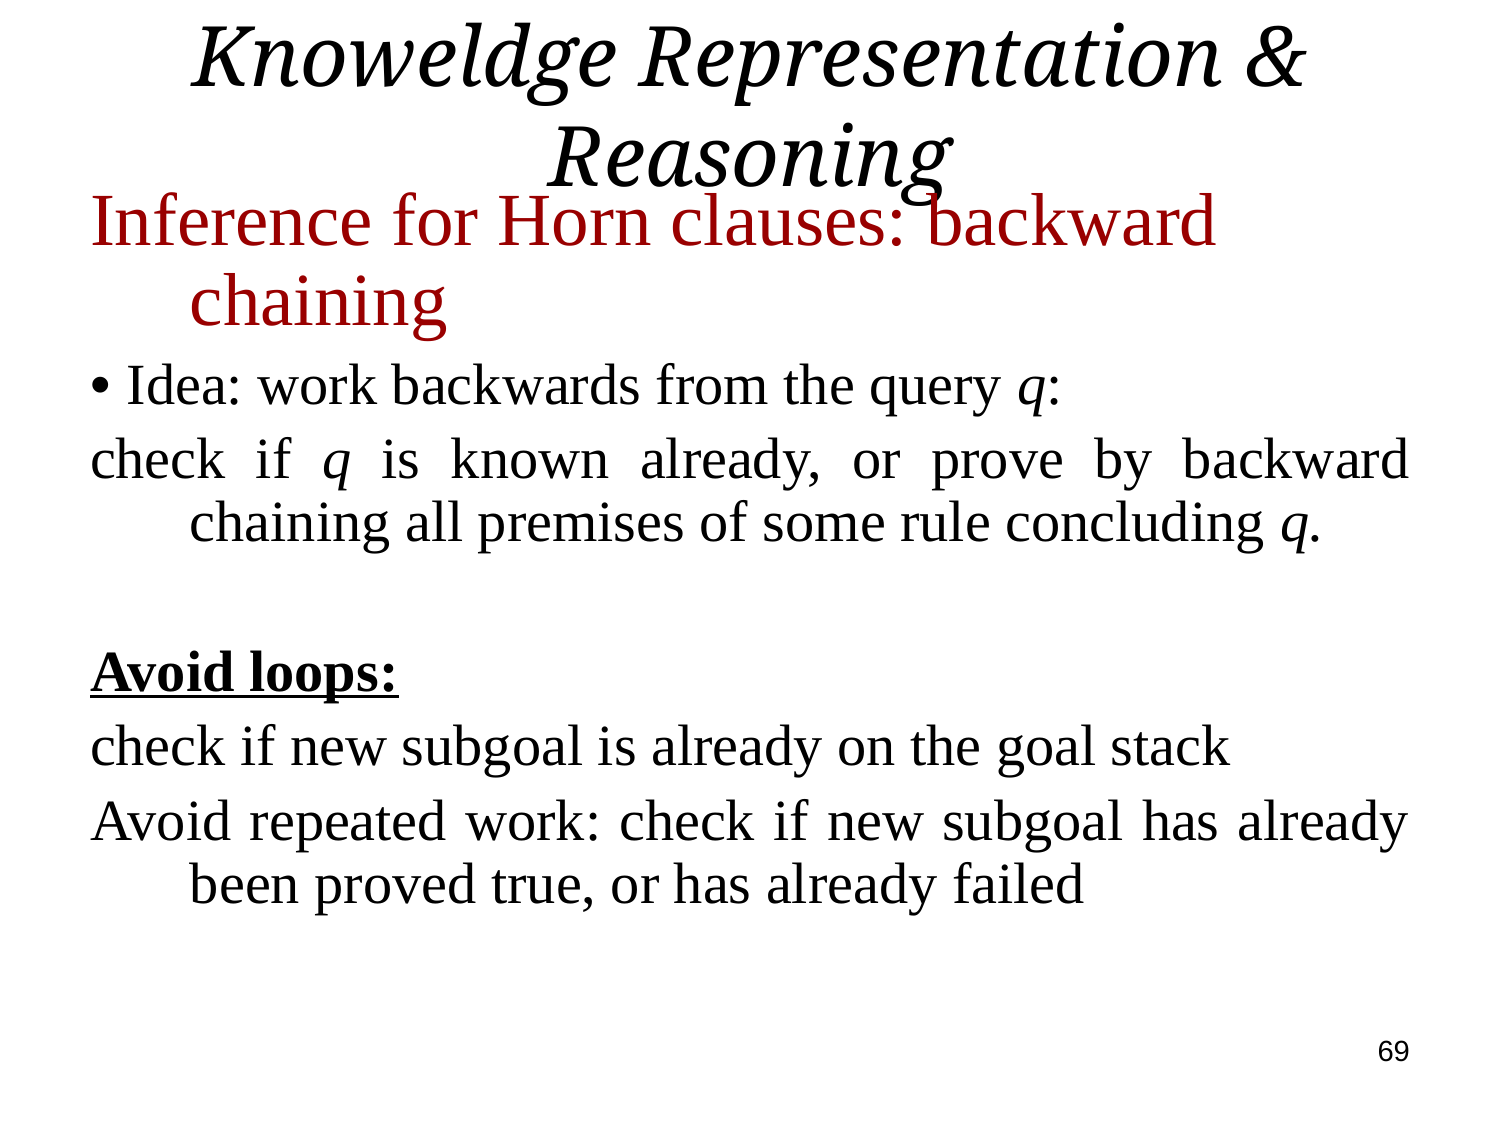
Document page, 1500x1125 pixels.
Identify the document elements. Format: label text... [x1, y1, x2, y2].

title Knoweldge Representation & Reasoning [74, 44, 1426, 162]
list Inference for Horn clauses: backward chaining • Idea: work backwards from the query q: check if q is known already, or prove by backward chaining all premises of some rule concluding q. Avoid loops: check if new subgoal is already on the goal stack Avoid repeated work: check if new subgoal has already been proved true, or has already failed [74, 172, 1426, 1006]
slide_number 69 [1074, 1024, 1426, 1103]
